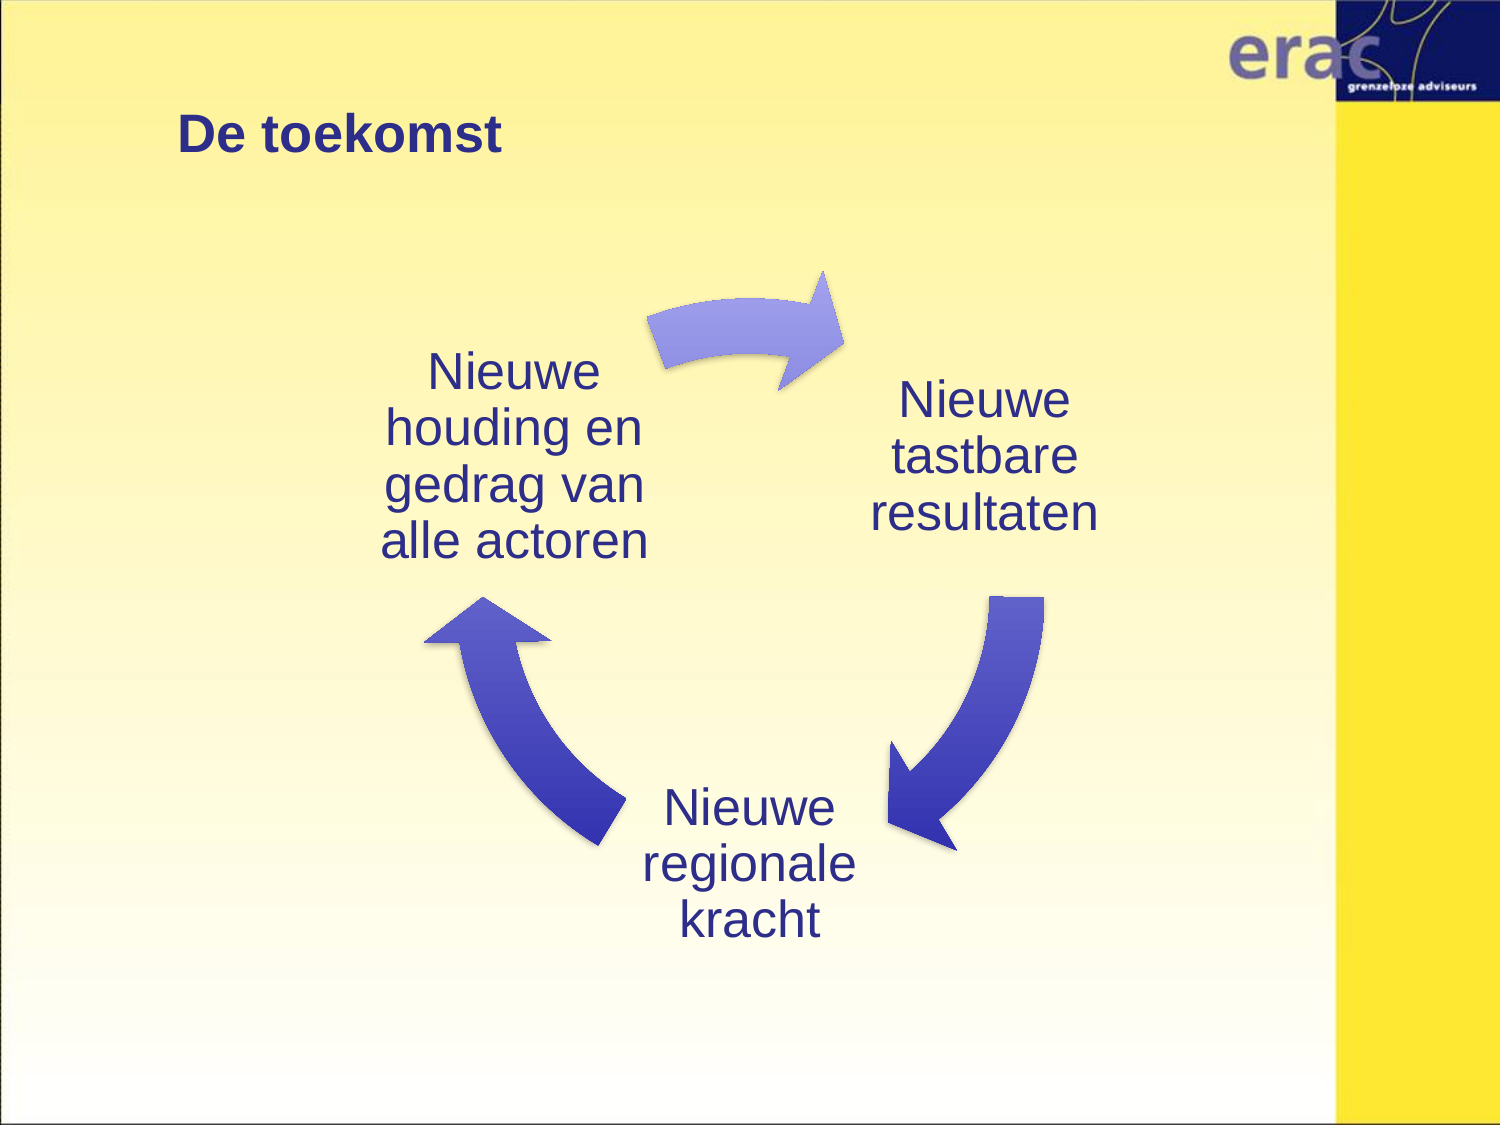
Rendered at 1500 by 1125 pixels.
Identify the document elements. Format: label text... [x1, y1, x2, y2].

picture [0, 0, 1500, 1125]
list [74, 262, 1426, 1006]
title De toekomst [162, 37, 1344, 225]
